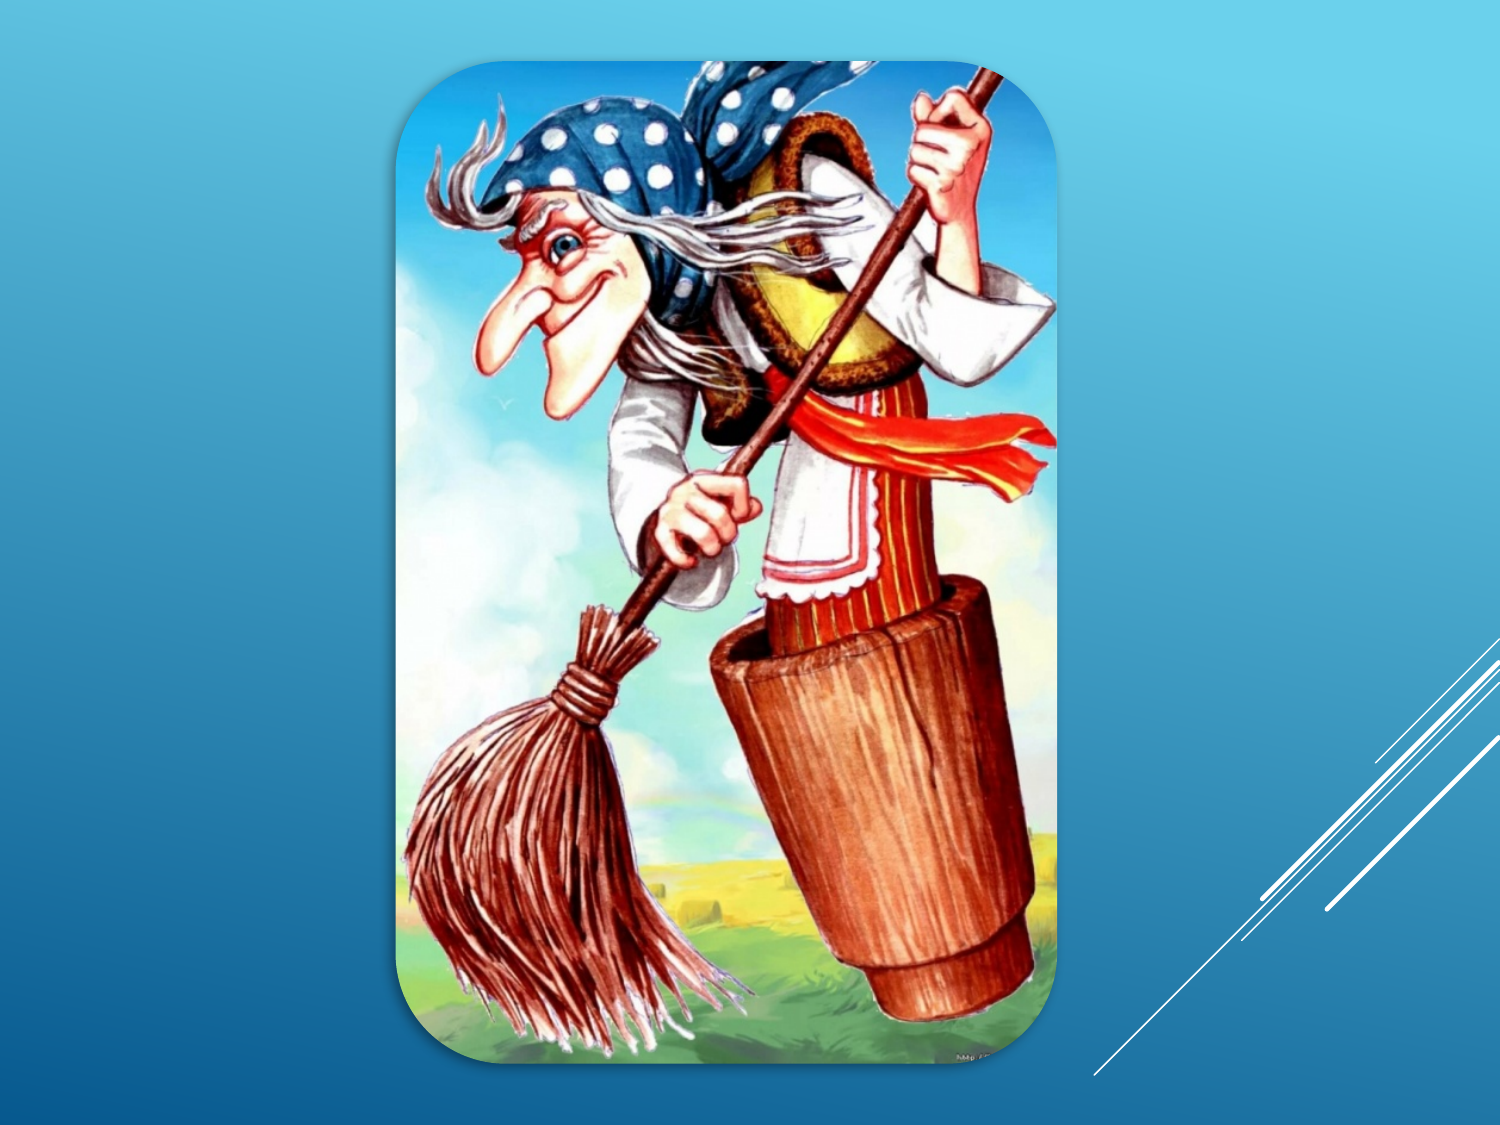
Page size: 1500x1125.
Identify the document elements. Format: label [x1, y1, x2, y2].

picture [395, 60, 1058, 1064]
